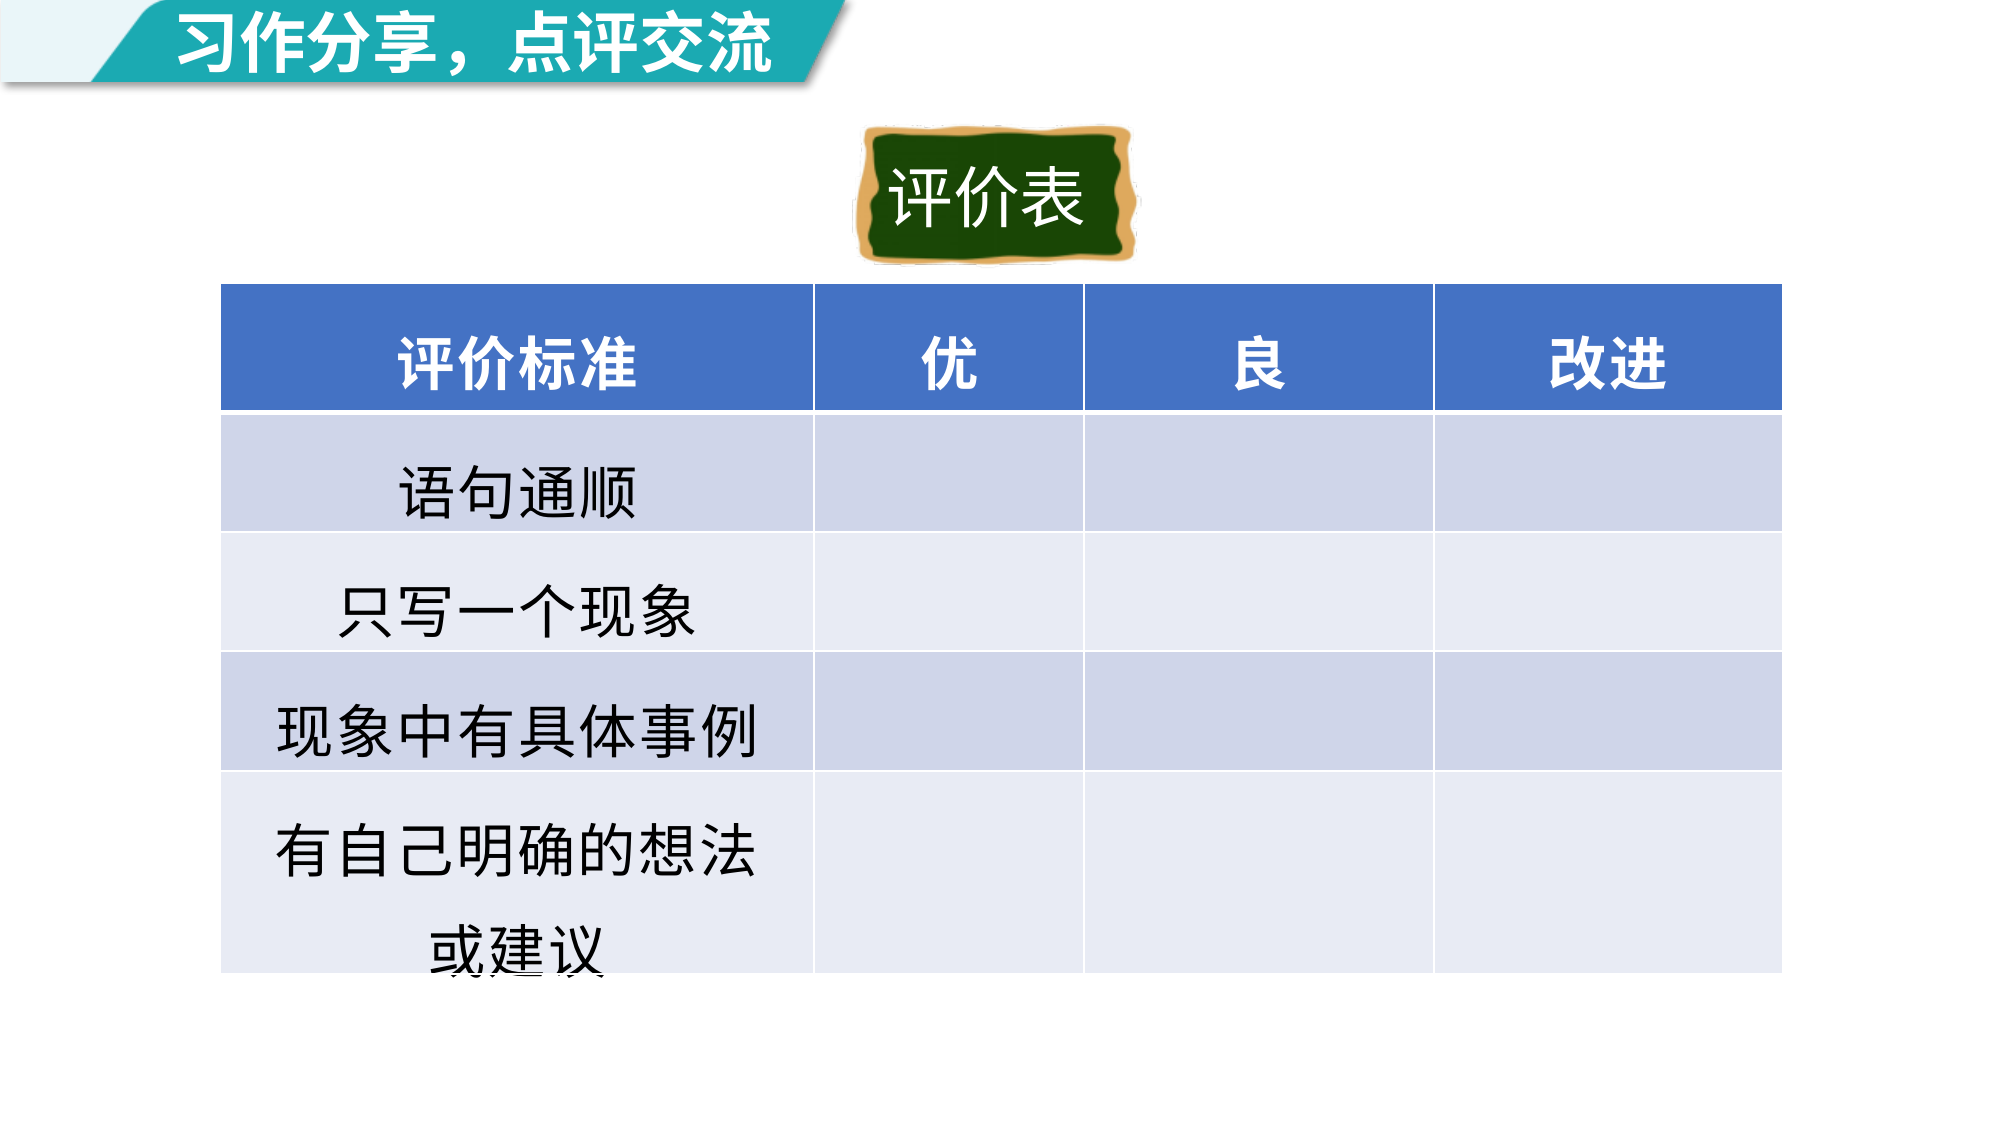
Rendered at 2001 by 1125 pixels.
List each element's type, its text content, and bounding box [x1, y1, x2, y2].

table_header 评价标准 [221, 284, 813, 410]
table_header 良 [1085, 284, 1433, 410]
table_header 改进 [1435, 284, 1782, 410]
table_cell 语句通顺 [221, 415, 813, 531]
table_cell [815, 772, 1083, 973]
table_cell [1085, 533, 1433, 650]
table_cell [815, 533, 1083, 650]
table_cell [1085, 415, 1433, 531]
table_cell [1085, 772, 1433, 973]
table_header 优 [815, 284, 1083, 410]
table_cell [1435, 415, 1782, 531]
table_cell [815, 652, 1083, 770]
table_cell [1085, 652, 1433, 770]
table_cell 现象中有具体事例 [221, 652, 813, 770]
picture [1, 0, 865, 82]
table_cell 有自己明确的想法或建议 [221, 772, 813, 973]
table_cell [1435, 533, 1782, 650]
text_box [851, 116, 1151, 276]
table_cell [815, 415, 1083, 531]
table_cell 只写一个现象 [221, 533, 813, 650]
table_cell [1435, 652, 1782, 770]
table_cell [1435, 772, 1782, 973]
text_box 习作分享，点评交流 [157, 82, 789, 89]
